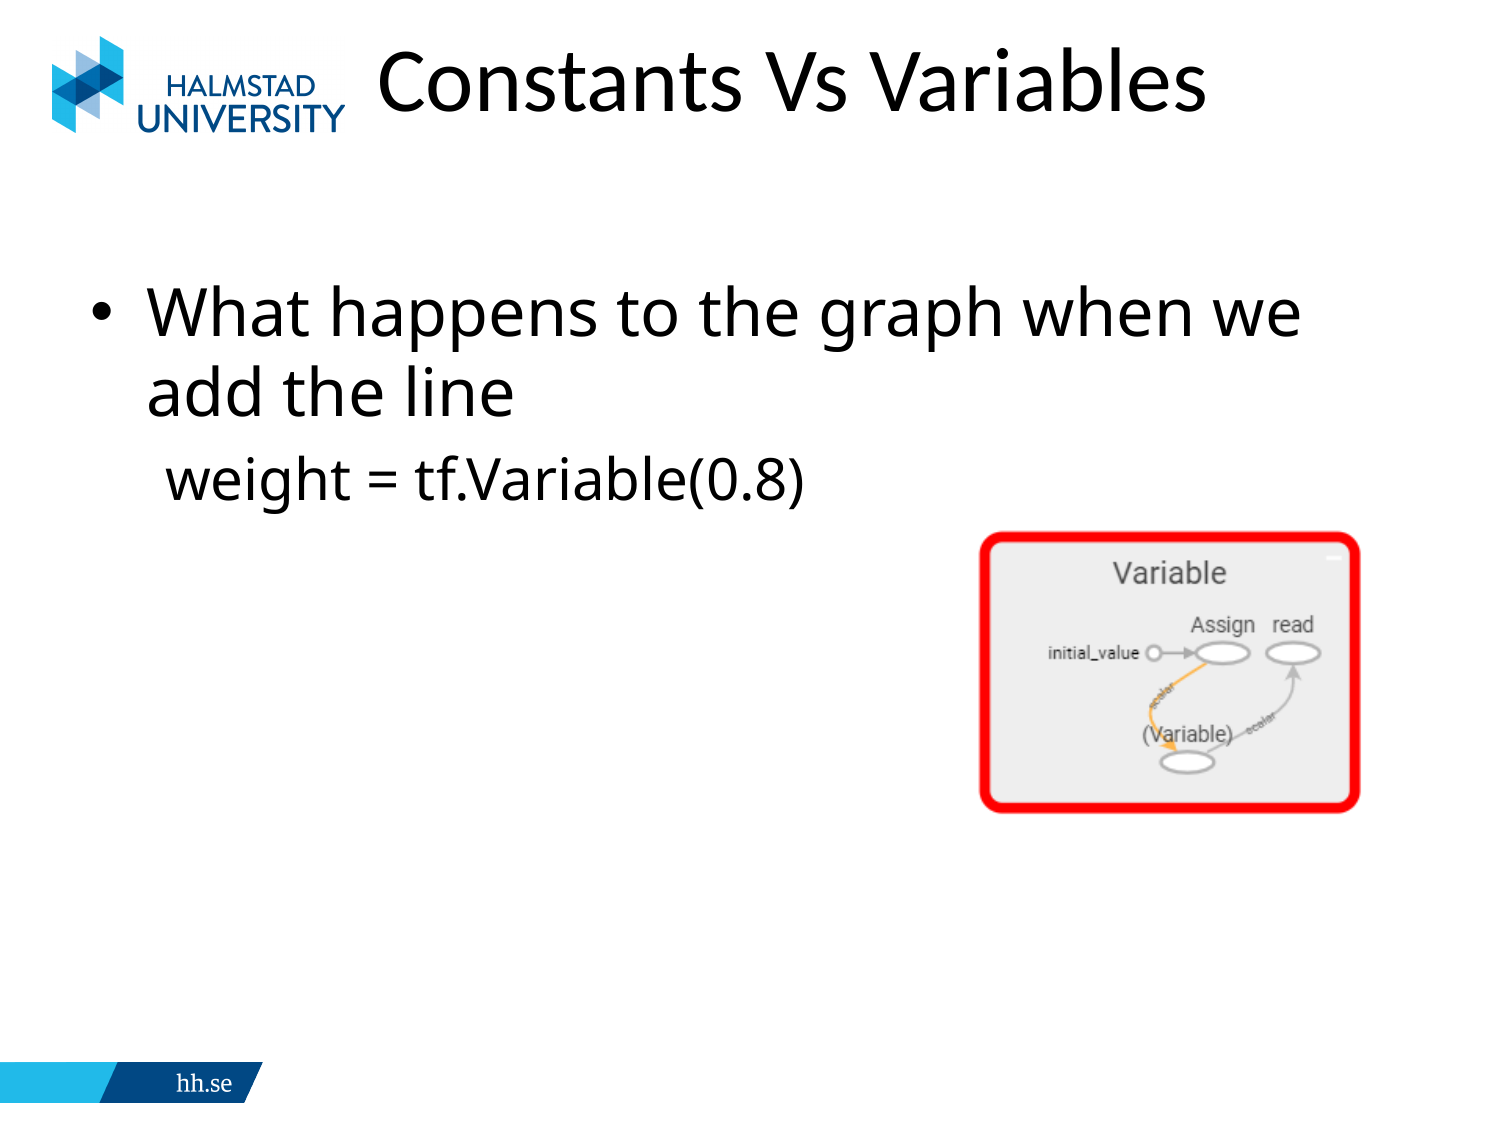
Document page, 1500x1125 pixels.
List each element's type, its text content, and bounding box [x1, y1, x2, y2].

title Constants Vs Variables [157, 14, 1429, 263]
picture [959, 447, 1430, 894]
list What happens to the graph when we add the line weight = tf.Variable(0.8) [75, 262, 1425, 1005]
picture [0, 1062, 263, 1103]
picture [52, 36, 157, 133]
